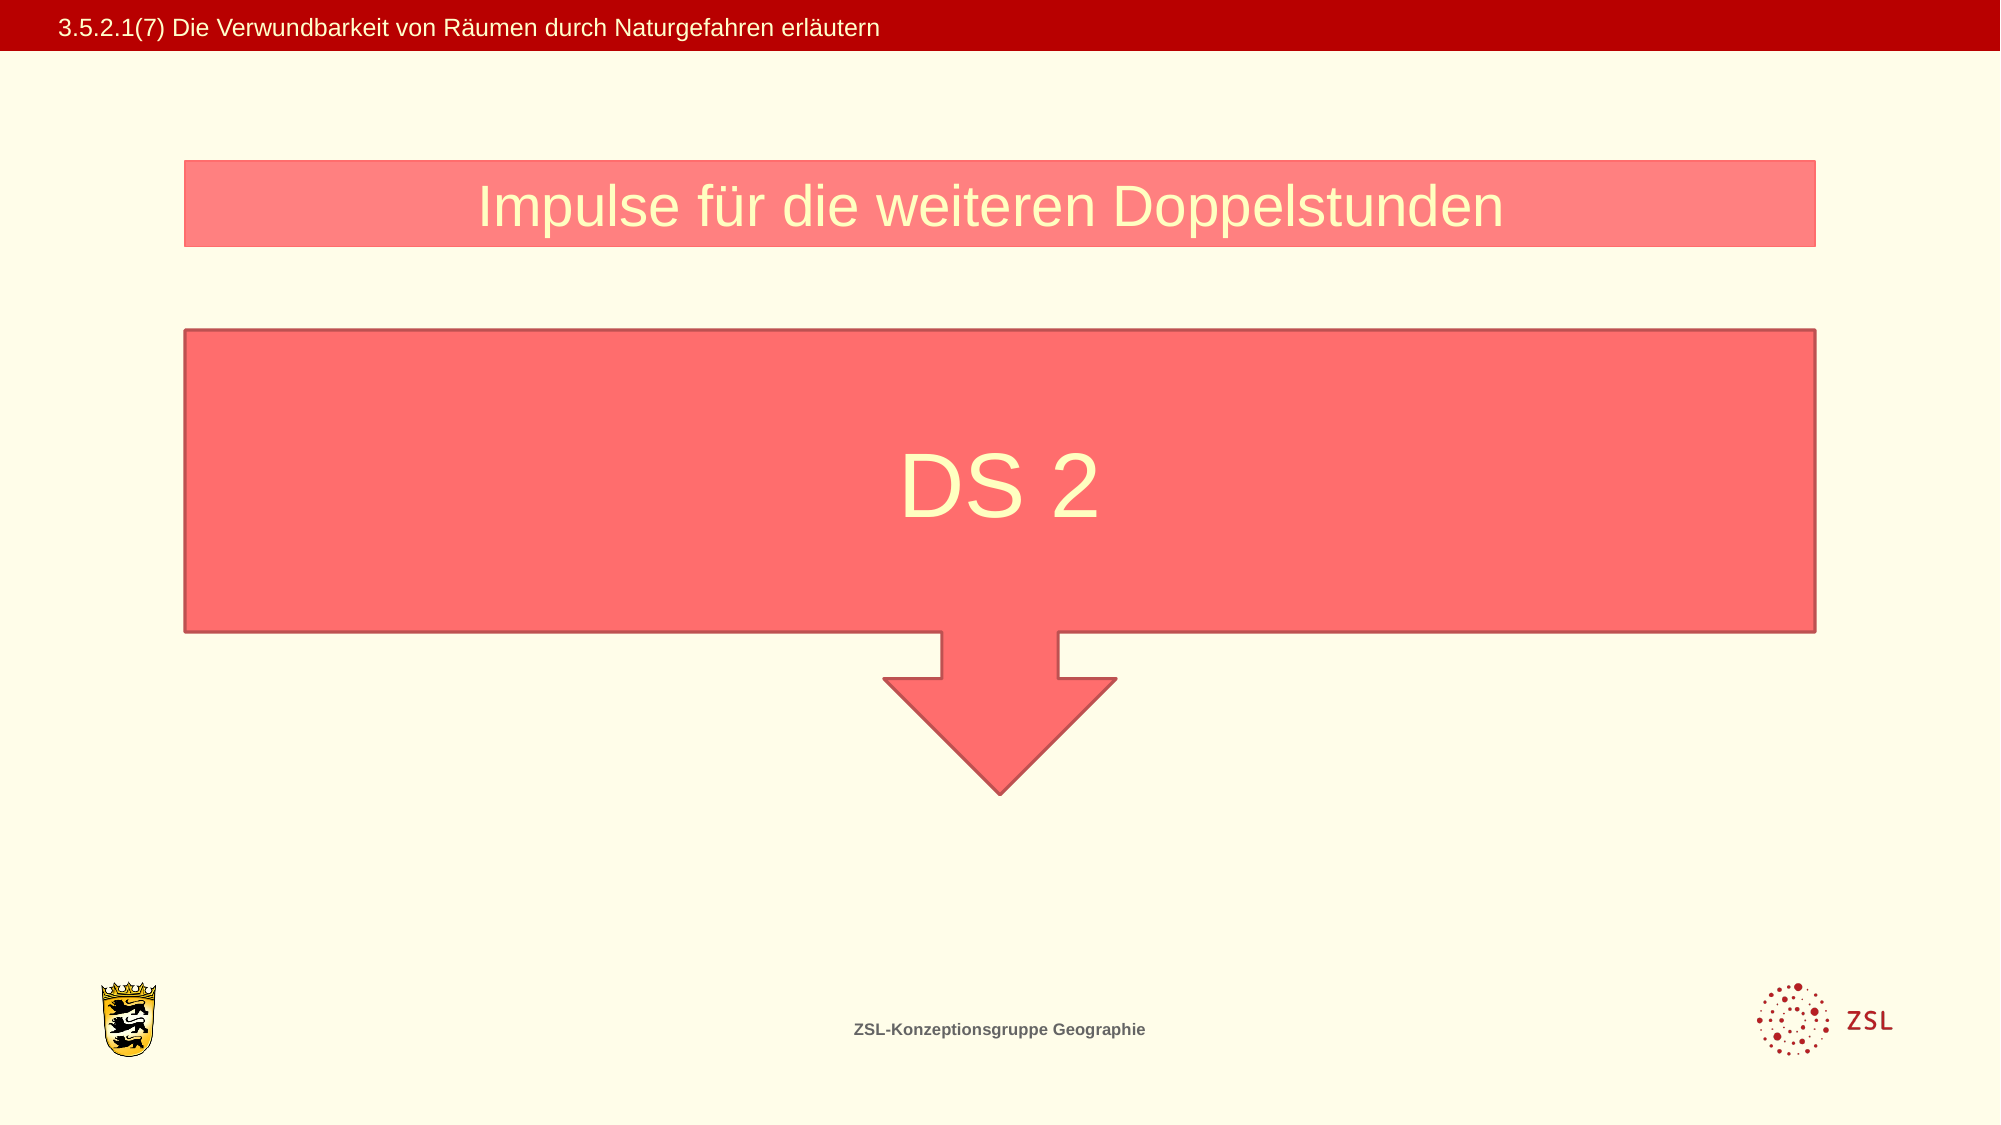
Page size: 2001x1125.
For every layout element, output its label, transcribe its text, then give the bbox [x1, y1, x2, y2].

picture [99, 979, 158, 1059]
text_box Impulse für die weiteren Doppelstunden [185, 160, 1815, 247]
text_box DS 2 [185, 330, 1816, 795]
footer ZSL-Konzeptionsgruppe Geographie [704, 1011, 1296, 1071]
text_box 3.5.2.1(7) Die Verwundbarkeit von Räumen durch Naturgefahren erläutern [43, 4, 1866, 57]
